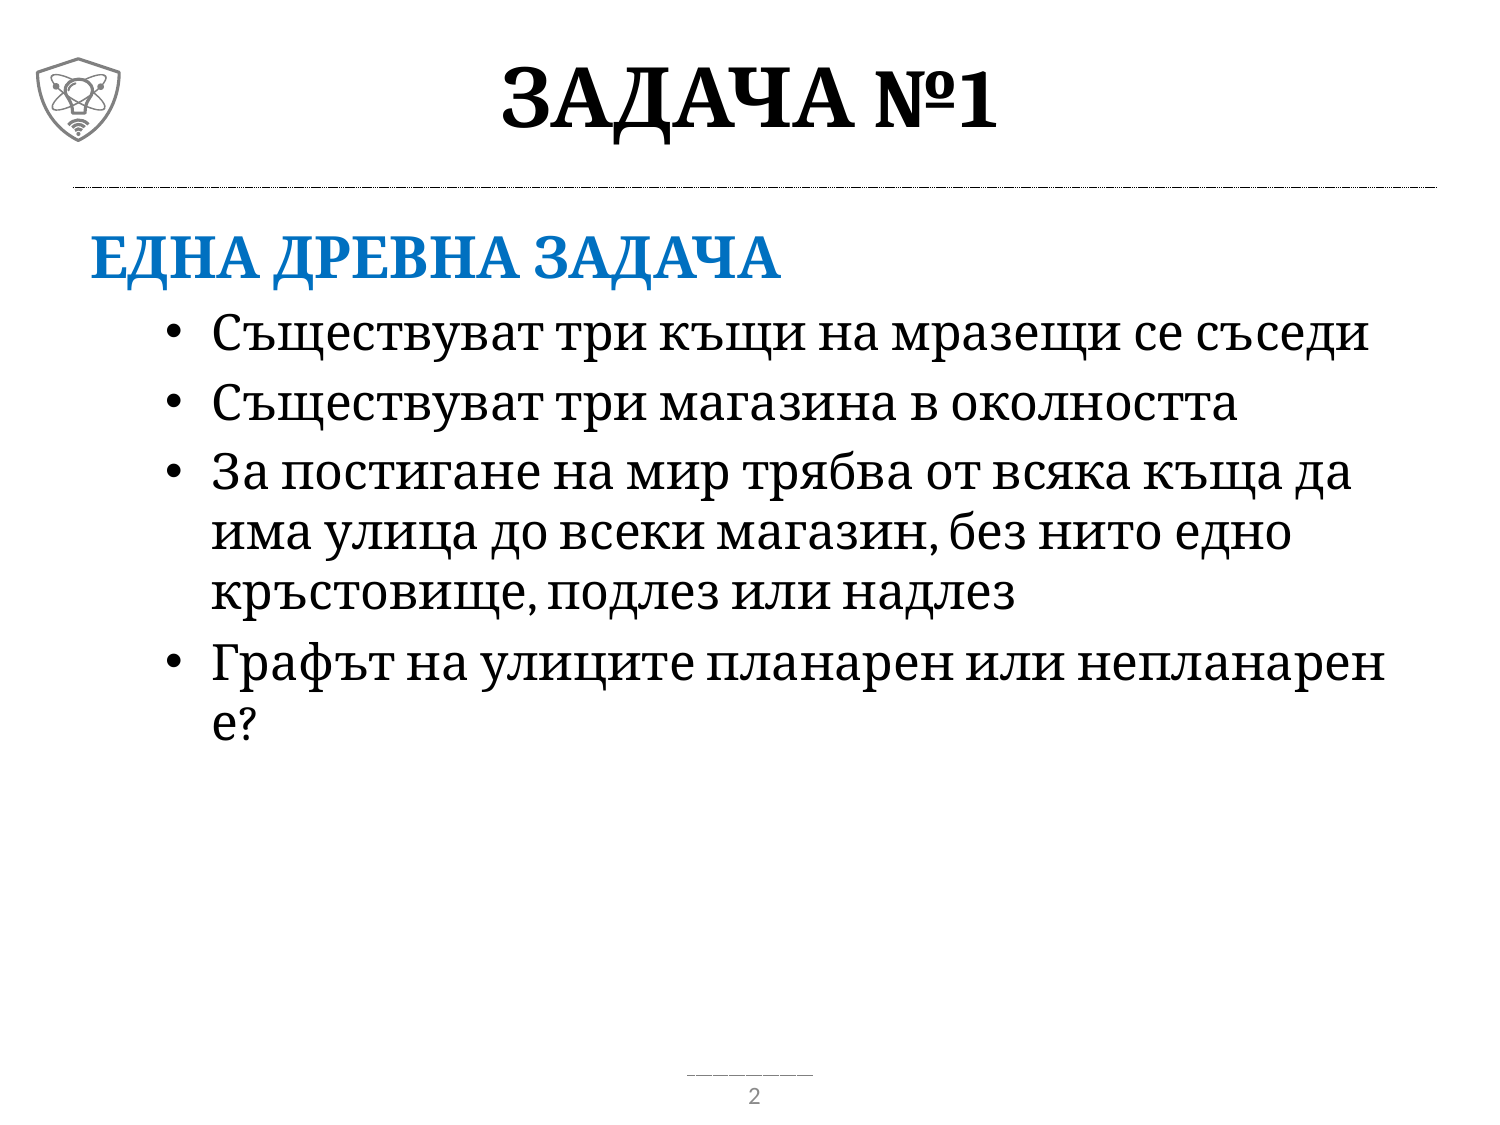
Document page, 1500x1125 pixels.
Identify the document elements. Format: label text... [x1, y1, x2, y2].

title Задача №1 [0, 0, 1500, 188]
list Една древна задача Съществуват три къщи на мразещи се съседи Съществуват три магазина в околността За постигане на мир трябва от всяка къща да има улица до всеки магазин, без нито едно кръстовище, подлез или надлез Графът на улиците планарен или непланарен е? [75, 212, 1450, 1063]
slide_number 2 [579, 1065, 930, 1125]
